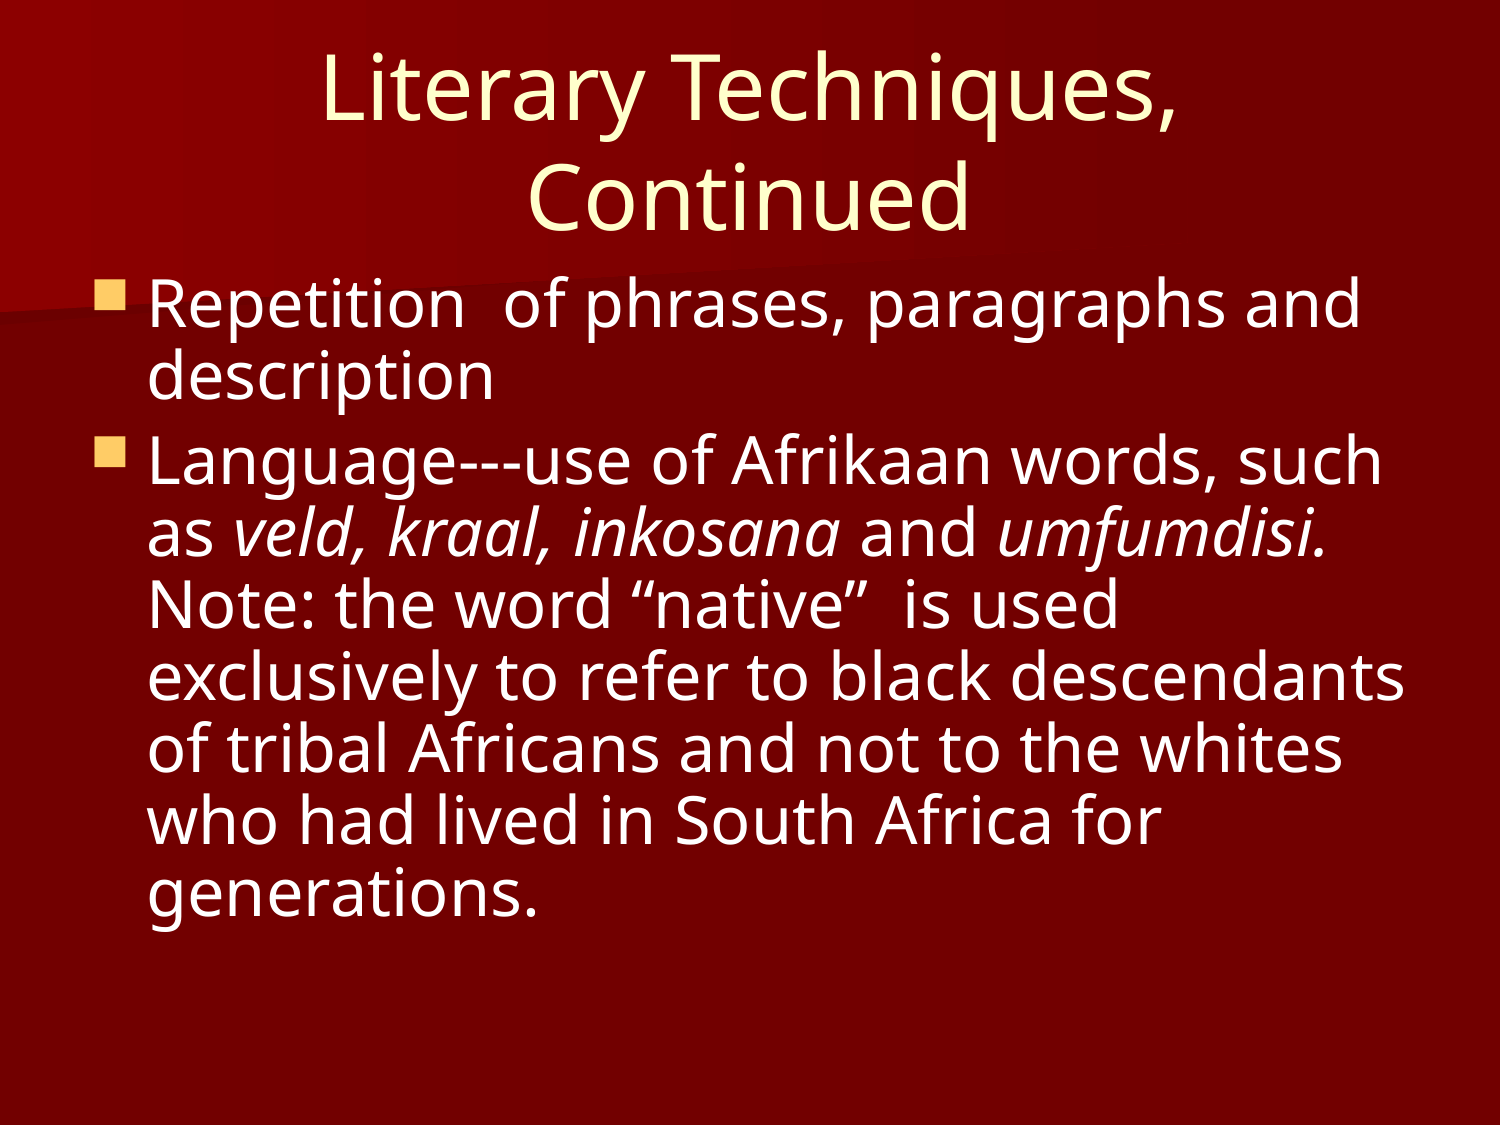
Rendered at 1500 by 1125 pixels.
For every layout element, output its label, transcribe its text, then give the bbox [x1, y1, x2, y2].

title Literary Techniques, Continued [74, 44, 1426, 233]
list Repetition of phrases, paragraphs and description Language---use of Afrikaan words, such as veld, kraal, inkosana and umfumdisi. Note: the word “native” is used exclusively to refer to black descendants of tribal Africans and not to the whites who had lived in South Africa for generations. [74, 262, 1426, 1001]
